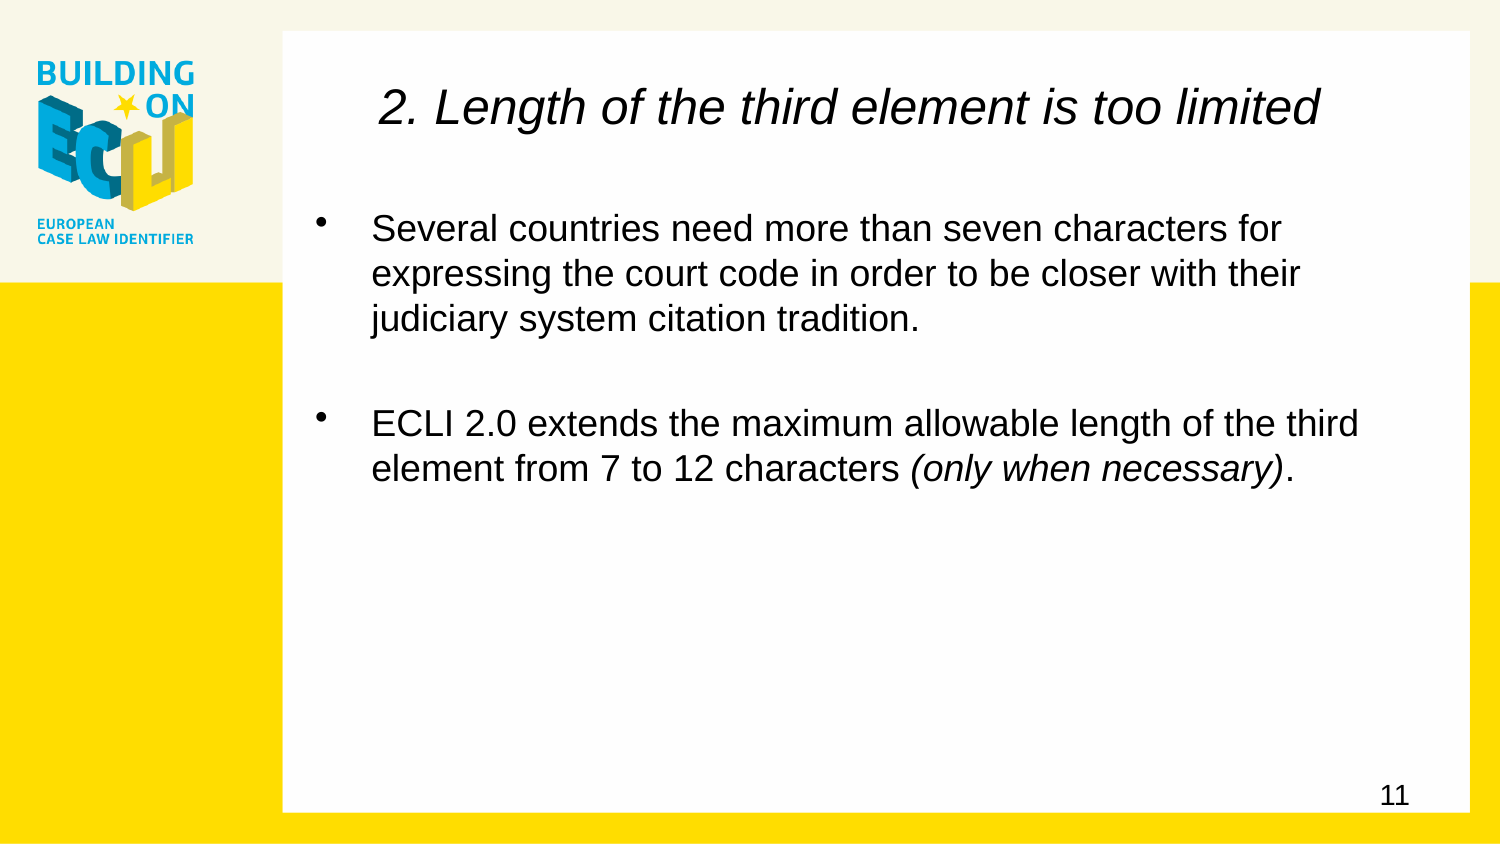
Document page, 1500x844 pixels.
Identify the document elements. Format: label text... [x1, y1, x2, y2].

picture [0, 0, 1500, 844]
title 2. Length of the third element is too limited [274, 33, 1426, 175]
list Several countries need more than seven characters for expressing the court code in order to be closer with their judiciary system citation tradition. ECLI 2.0 extends the maximum allowable length of the third element from 7 to 12 characters (only when necessary). [299, 196, 1426, 783]
slide_number 11 [1074, 768, 1425, 828]
